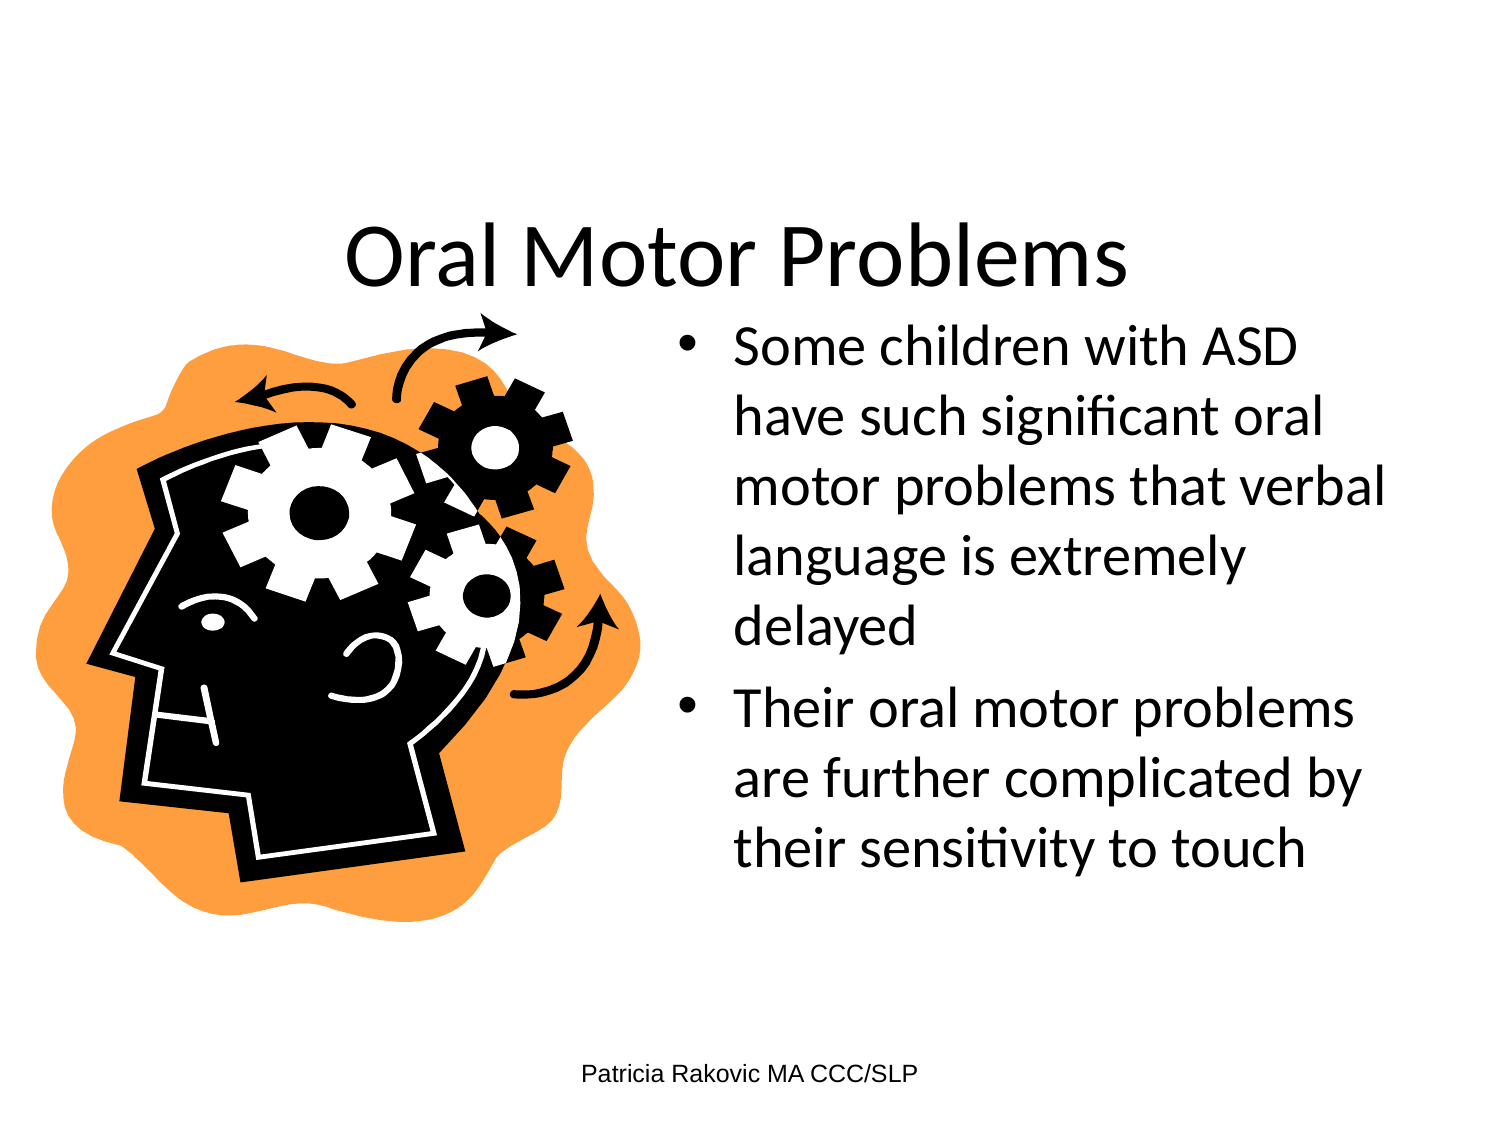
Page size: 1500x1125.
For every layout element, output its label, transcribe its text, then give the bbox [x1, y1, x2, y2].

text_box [24, 312, 645, 938]
title Oral Motor Problems [87, 142, 1388, 358]
list Some children with ASD have such significant oral motor problems that verbal language is extremely delayed Their oral motor problems are further complicated by their sensitivity to touch [662, 299, 1438, 1050]
footer Patricia Rakovic MA CCC/SLP [512, 1042, 988, 1103]
